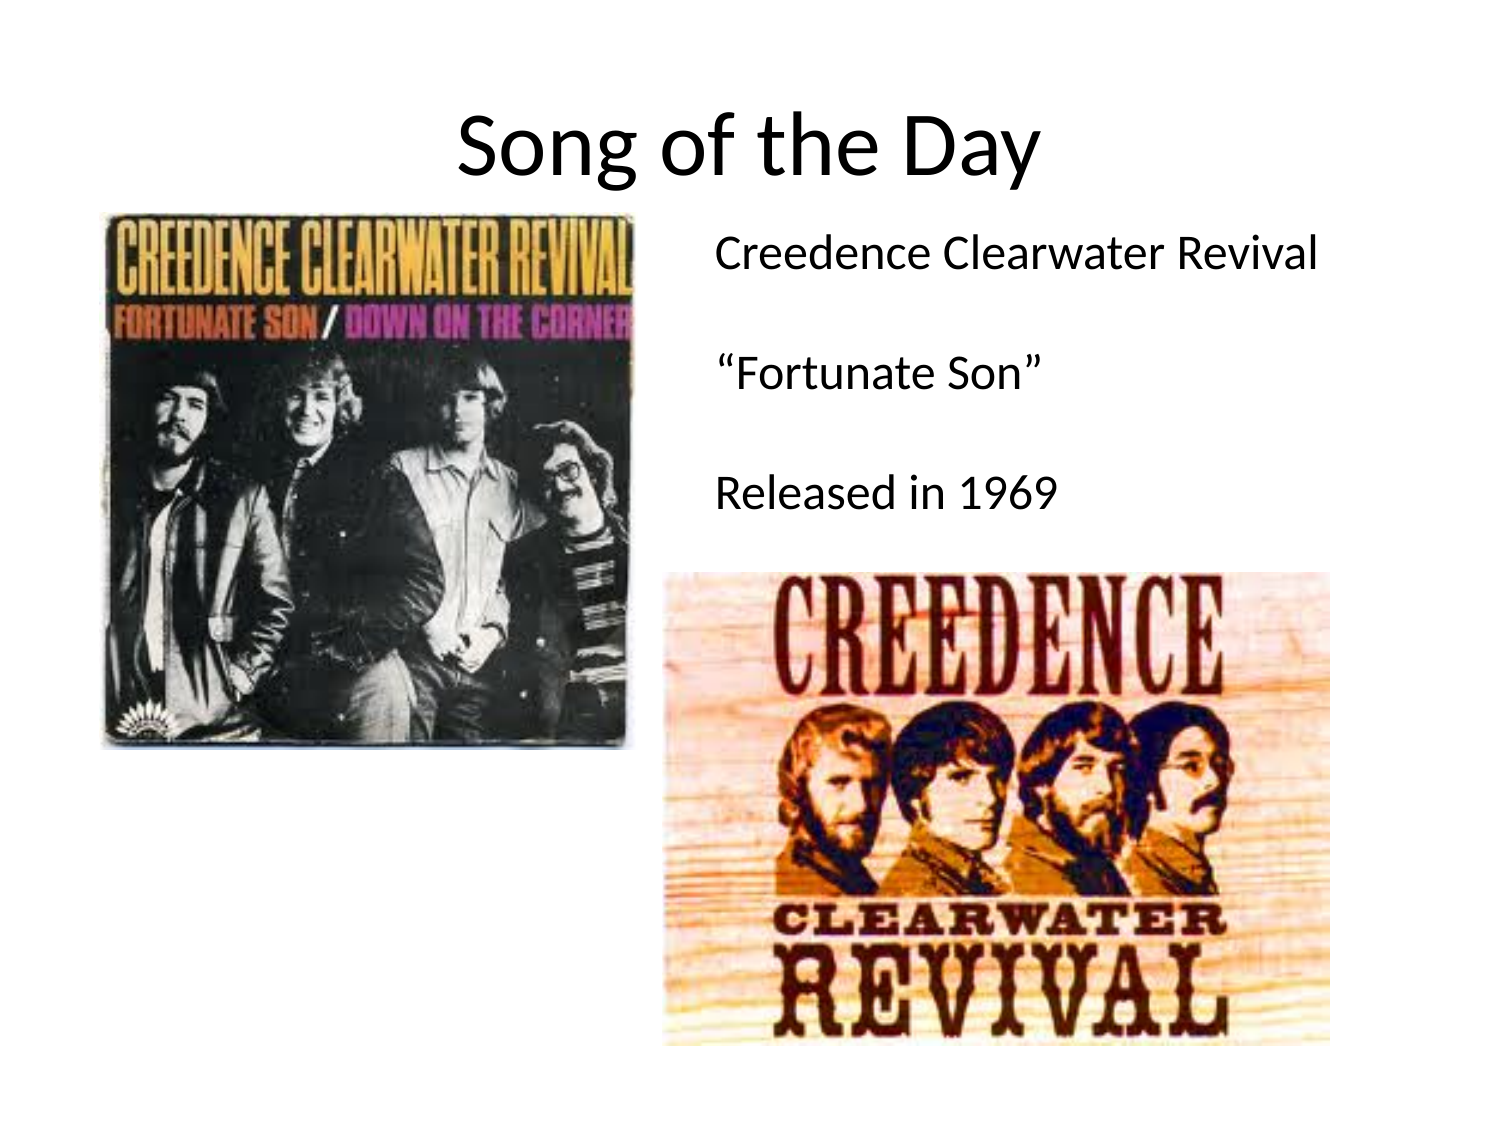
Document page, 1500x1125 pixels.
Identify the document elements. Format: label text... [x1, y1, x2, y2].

title Song of the Day [75, 45, 1425, 233]
picture [662, 572, 1330, 1046]
text_box Creedence Clearwater Revival “Fortunate Son” Released in 1969 [699, 212, 1400, 528]
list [99, 212, 638, 751]
